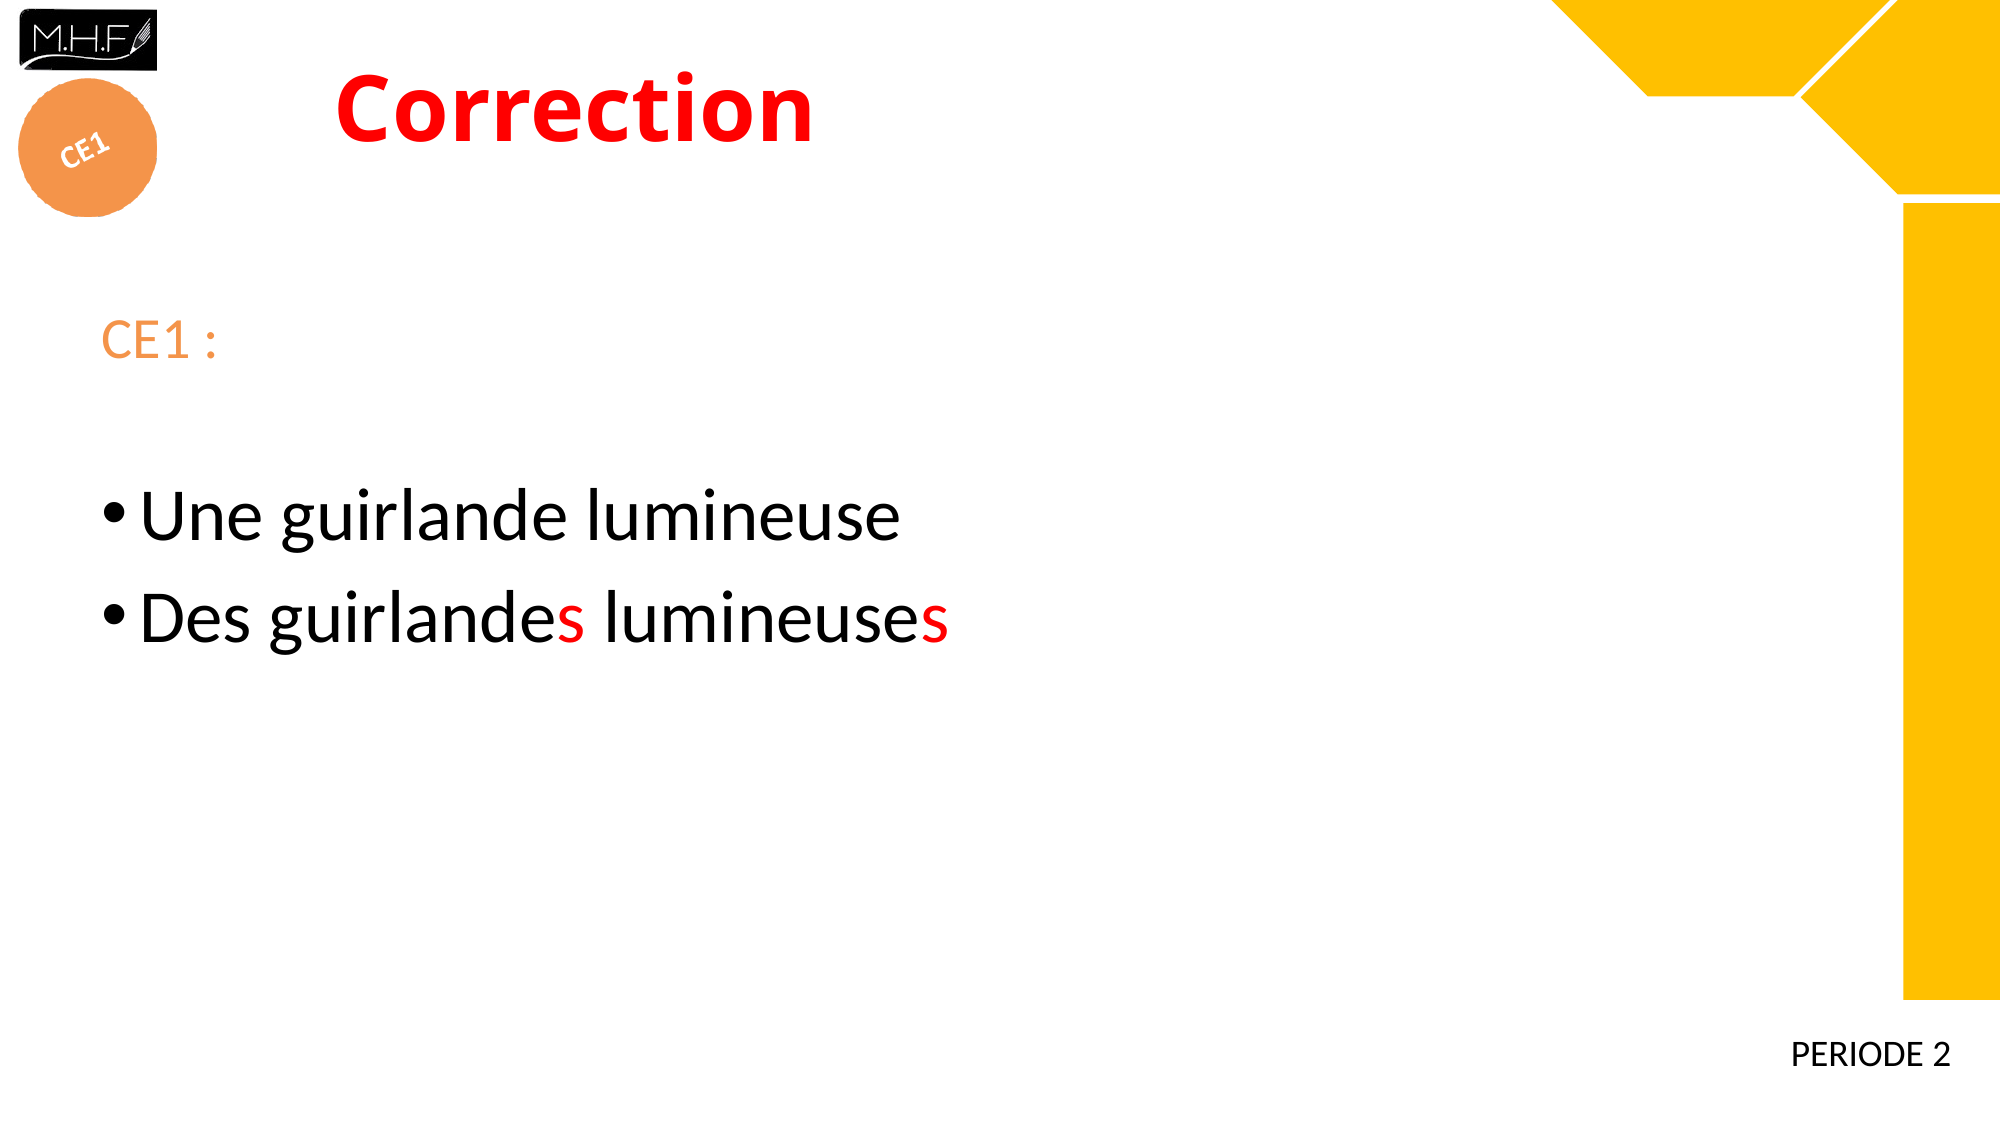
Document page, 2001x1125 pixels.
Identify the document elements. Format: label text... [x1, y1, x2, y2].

title Correction [318, 3, 1865, 221]
text_box [1799, 0, 2000, 196]
text_box [1549, 0, 1892, 98]
list CE1 : Une guirlande lumineuse Des guirlandes lumineuses [86, 300, 969, 1015]
text_box [1902, 202, 2000, 1001]
picture [18, 78, 157, 218]
text_box PERIODE 2 [1362, 1021, 1967, 1125]
picture [16, 7, 157, 74]
